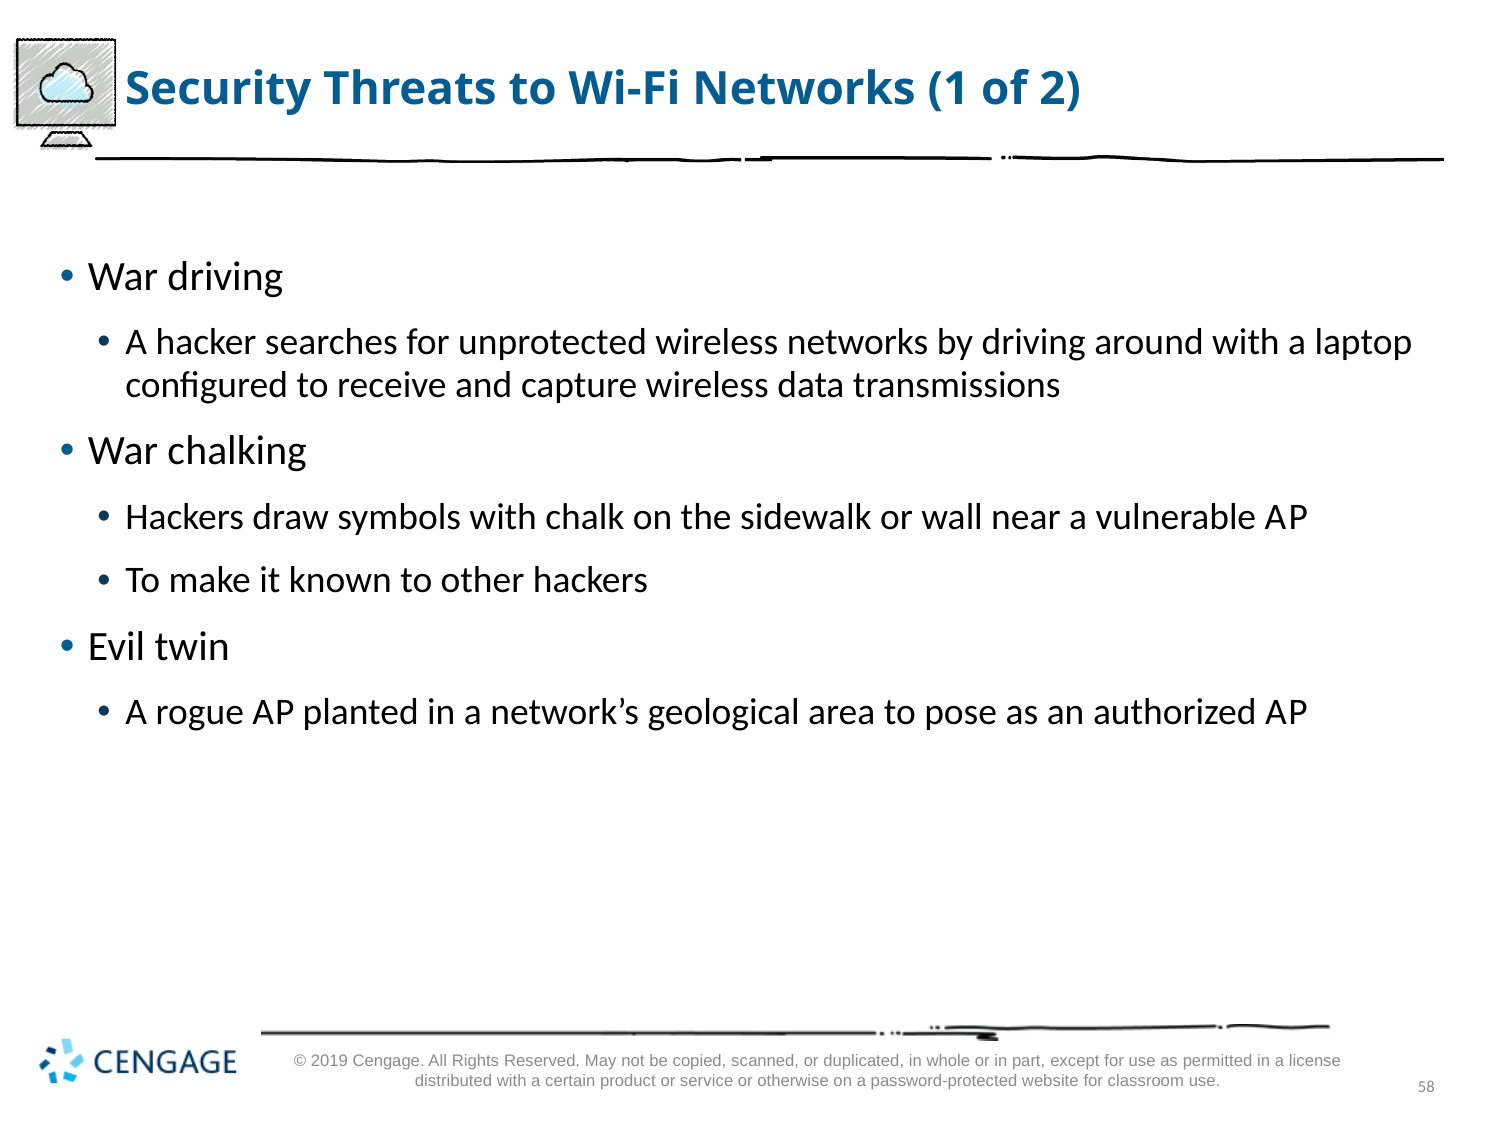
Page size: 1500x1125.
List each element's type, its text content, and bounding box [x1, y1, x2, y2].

picture [19, 1025, 249, 1096]
picture [261, 1024, 1331, 1041]
footer © 2019 Cengage. All Rights Reserved. May not be copied, scanned, or duplicated, in whole or in part, except for use as permitted in a license distributed with a certain product or service or otherwise on a password-protected website for classroom use. [262, 1050, 1375, 1091]
picture [95, 155, 1444, 163]
title Security Threats to Wi-Fi Networks (1 of 2) [125, 66, 1442, 116]
list War driving A hacker searches for unprotected wireless networks by driving around with a laptop configured to receive and capture wireless data transmissions War chalking Hackers draw symbols with chalk on the sidewalk or wall near a vulnerable A P To make it known to other hackers Evil twin A rogue A P planted in a network’s geological area to pose as an authorized A P [59, 252, 1441, 739]
picture [13, 36, 117, 151]
